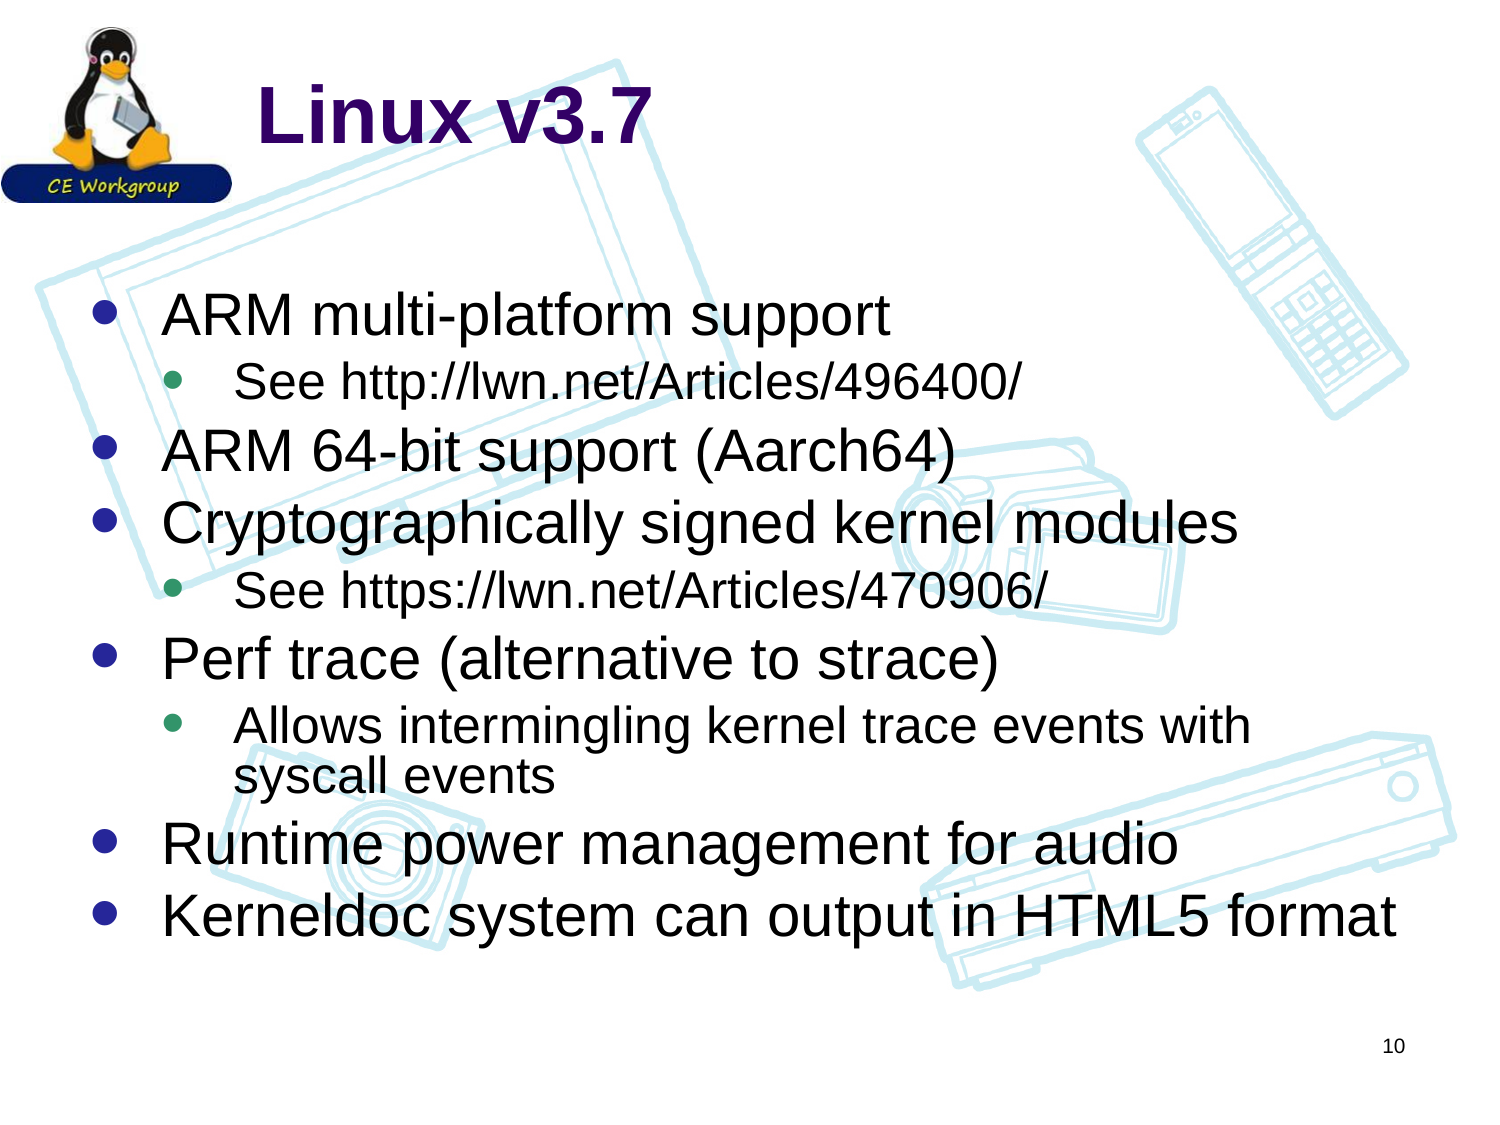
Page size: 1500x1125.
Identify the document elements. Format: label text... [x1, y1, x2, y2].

slide_number 10 [1074, 1025, 1420, 1096]
picture [0, 0, 1500, 1063]
title Linux v3.7 [242, 19, 1475, 227]
list ARM multi-platform support See http://lwn.net/Articles/496400/ ARM 64-bit support (Aarch64) Cryptographically signed kernel modules See https://lwn.net/Articles/470906/ Perf trace (alternative to strace) Allows intermingling kernel trace events with syscall events Runtime power management for audio Kerneldoc system can output in HTML5 format [75, 282, 1420, 1001]
